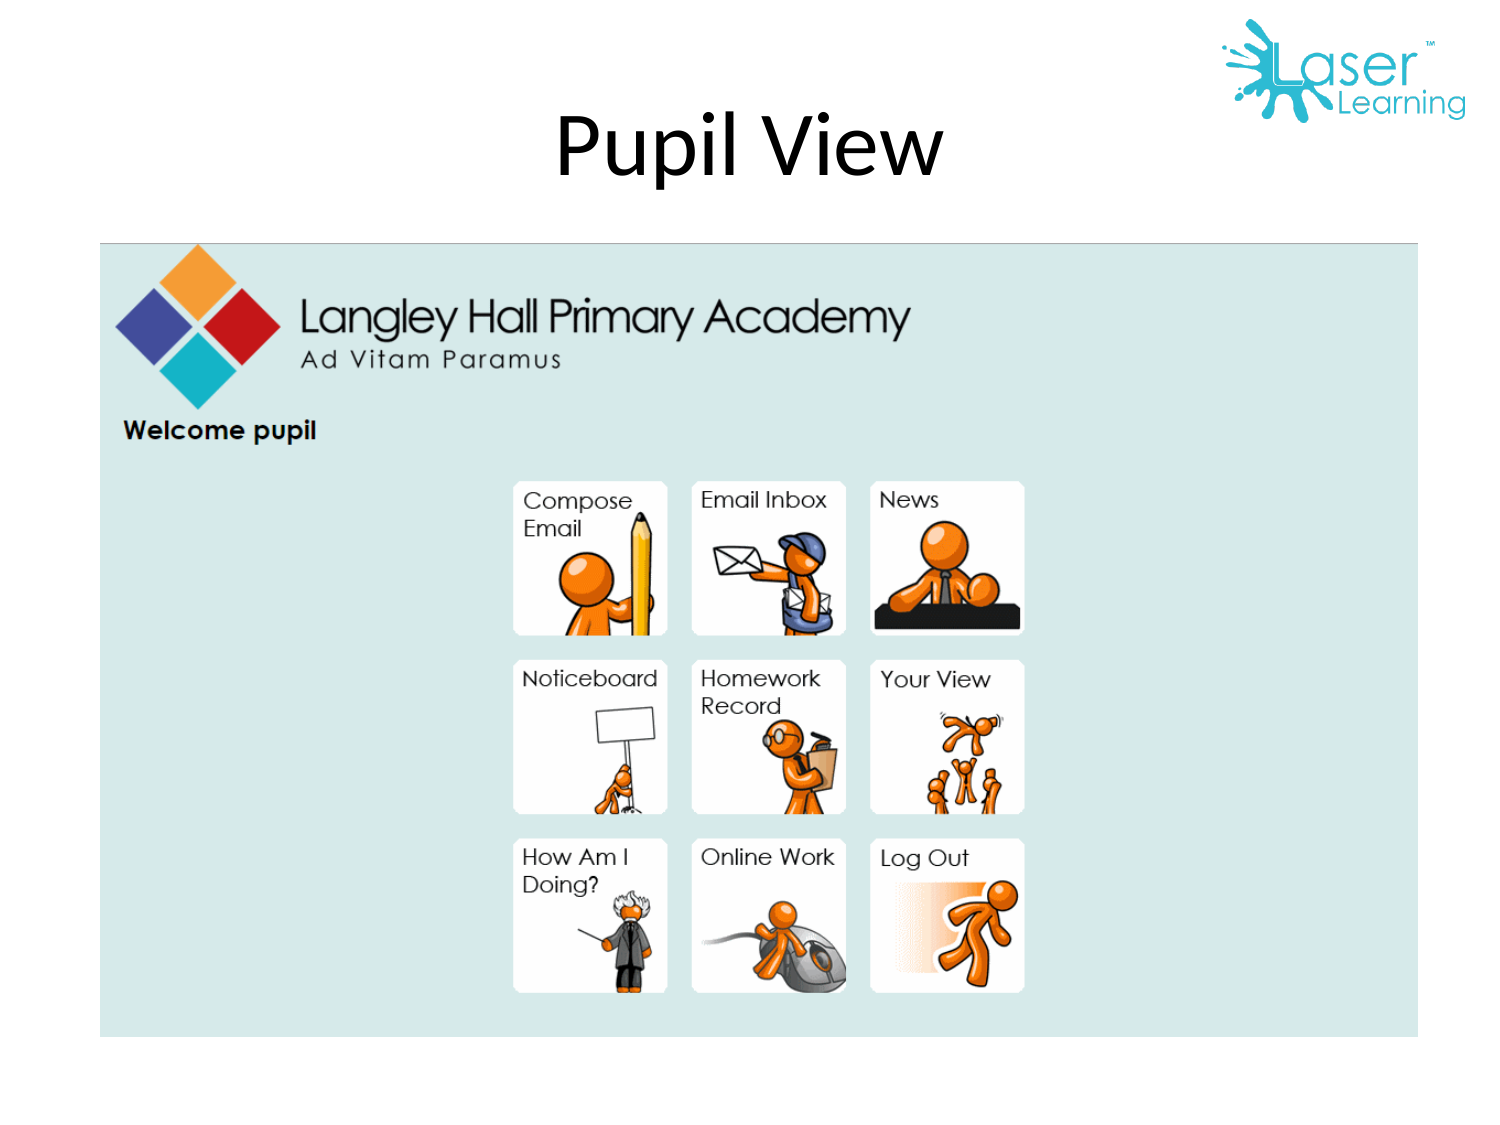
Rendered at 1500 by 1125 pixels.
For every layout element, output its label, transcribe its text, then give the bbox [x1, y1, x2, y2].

title Pupil View [75, 45, 1425, 233]
picture [1222, 19, 1465, 123]
picture [100, 243, 1418, 1037]
